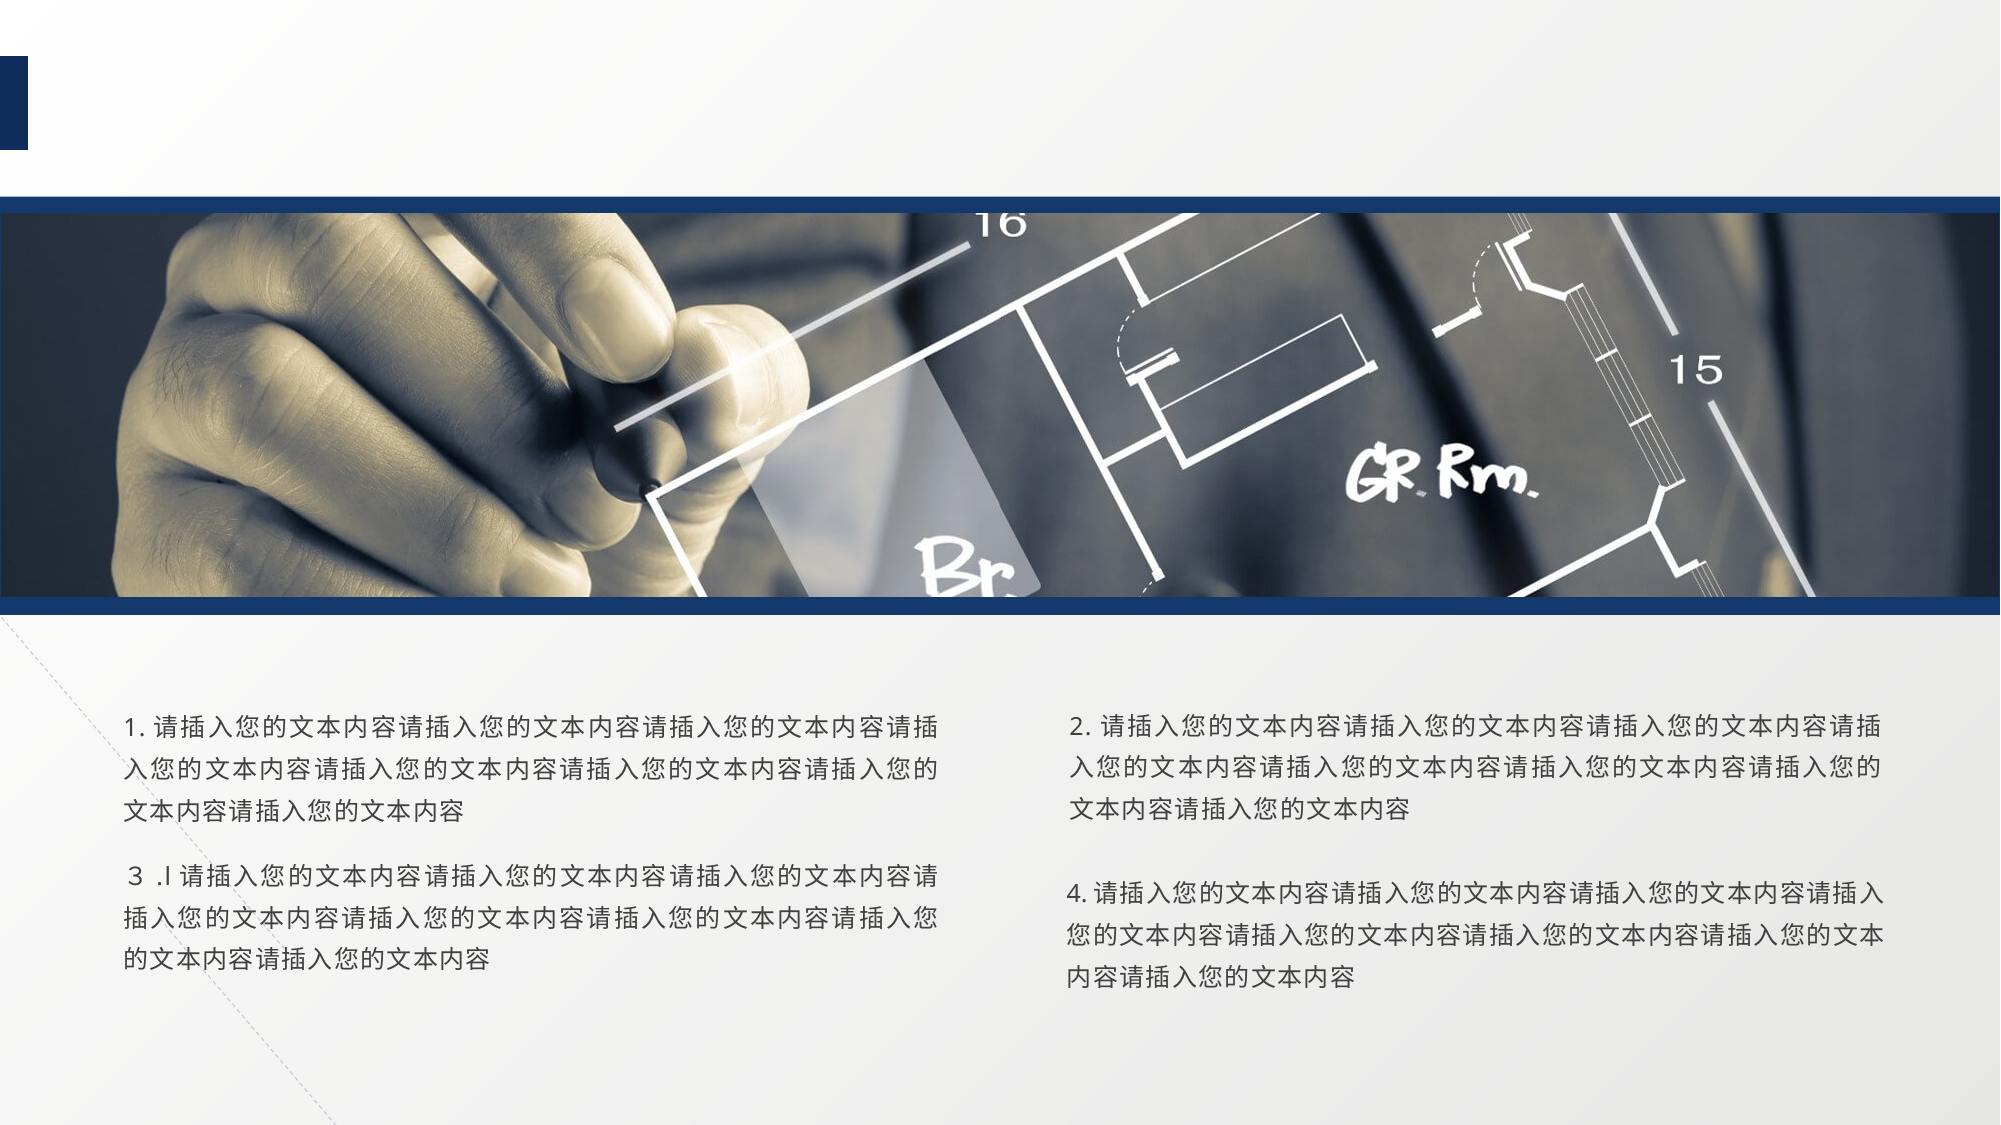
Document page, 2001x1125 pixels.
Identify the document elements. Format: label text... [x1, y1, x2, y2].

text_box 2.请插入您的文本内容请插入您的文本内容请插入您的文本内容请插入您的文本内容请插入您的文本内容请插入您的文本内容请插入您的文本内容请插入您的文本内容 [1054, 690, 1900, 831]
text_box ３.l请插入您的文本内容请插入您的文本内容请插入您的文本内容请插入您的文本内容请插入您的文本内容请插入您的文本内容请插入您的文本内容请插入您的文本内容 [108, 841, 956, 982]
text_box 1.请插入您的文本内容请插入您的文本内容请插入您的文本内容请插入您的文本内容请插入您的文本内容请插入您的文本内容请插入您的文本内容请插入您的文本内容 [108, 692, 956, 833]
text_box 4.请插入您的文本内容请插入您的文本内容请插入您的文本内容请插入您的文本内容请插入您的文本内容请插入您的文本内容请插入您的文本内容请插入您的文本内容 [1051, 858, 1902, 999]
picture [1, 213, 1999, 597]
text_box [0, 196, 2000, 616]
